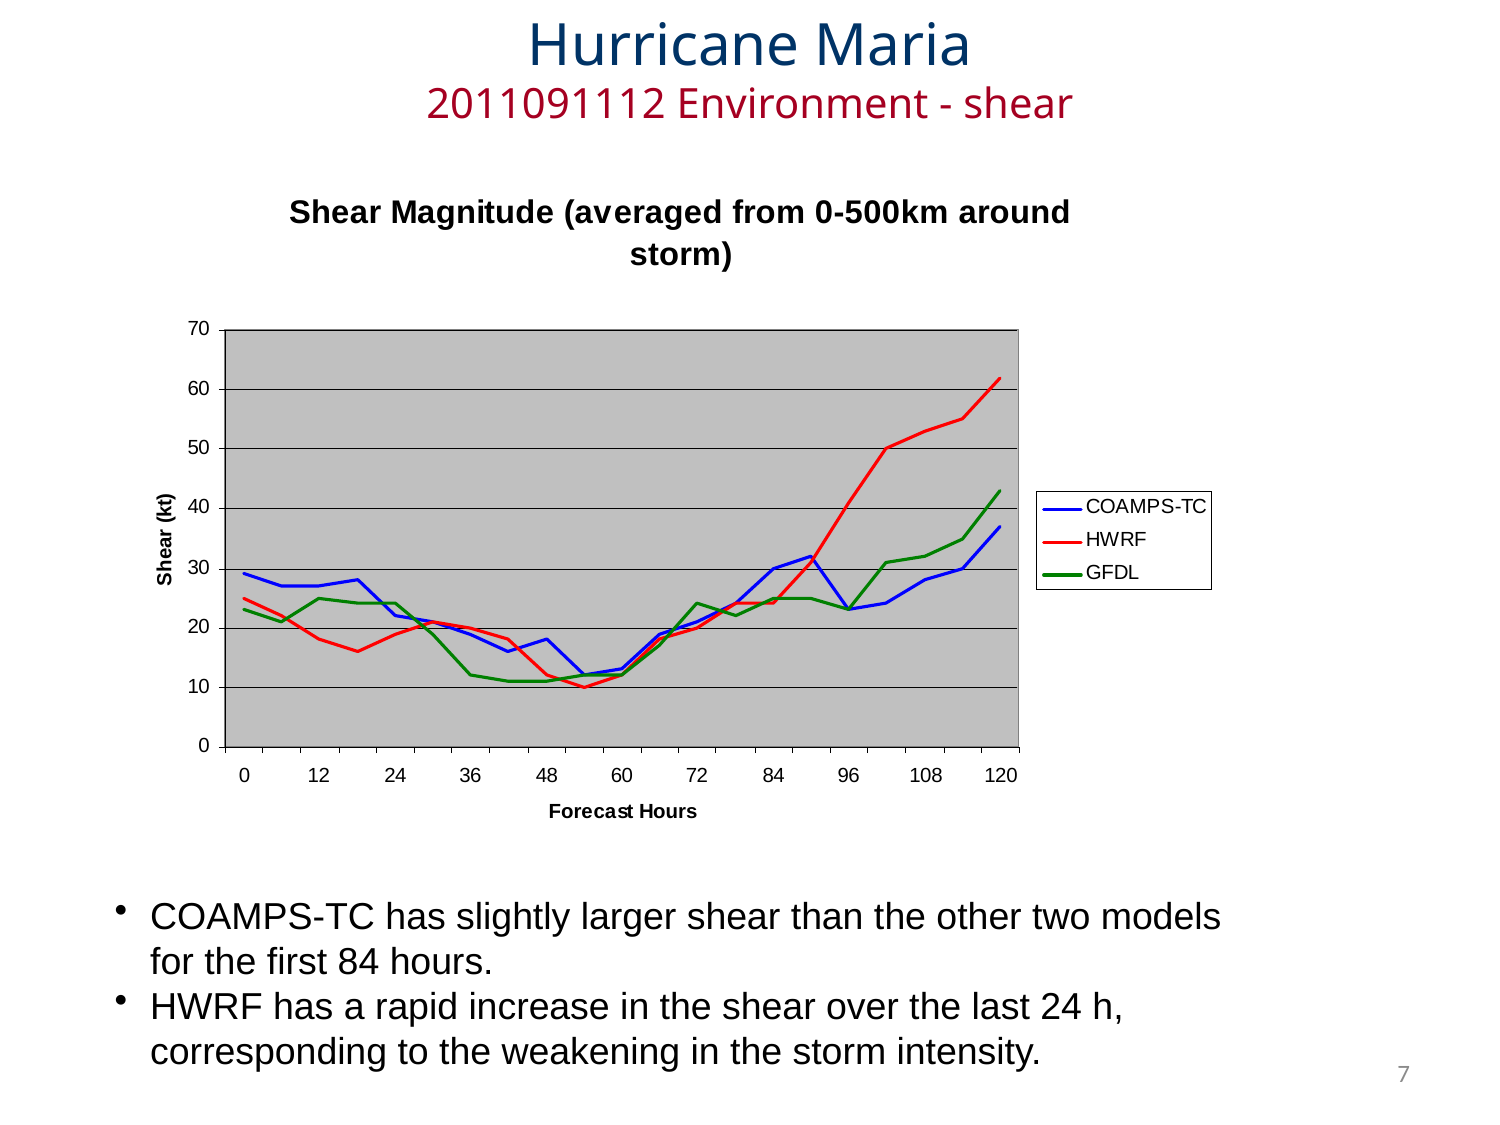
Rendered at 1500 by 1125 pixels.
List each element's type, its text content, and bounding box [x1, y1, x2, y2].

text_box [124, 162, 1227, 855]
text_box COAMPS-TC has slightly larger shear than the other two models for the first 84 hours. HWRF has a rapid increase in the shear over the last 24 h, corresponding to the weakening in the storm intensity. [99, 884, 1238, 1125]
text_box Hurricane Maria 2011091112 Environment - shear [0, 0, 1500, 135]
slide_number 7 [1238, 1042, 1425, 1103]
